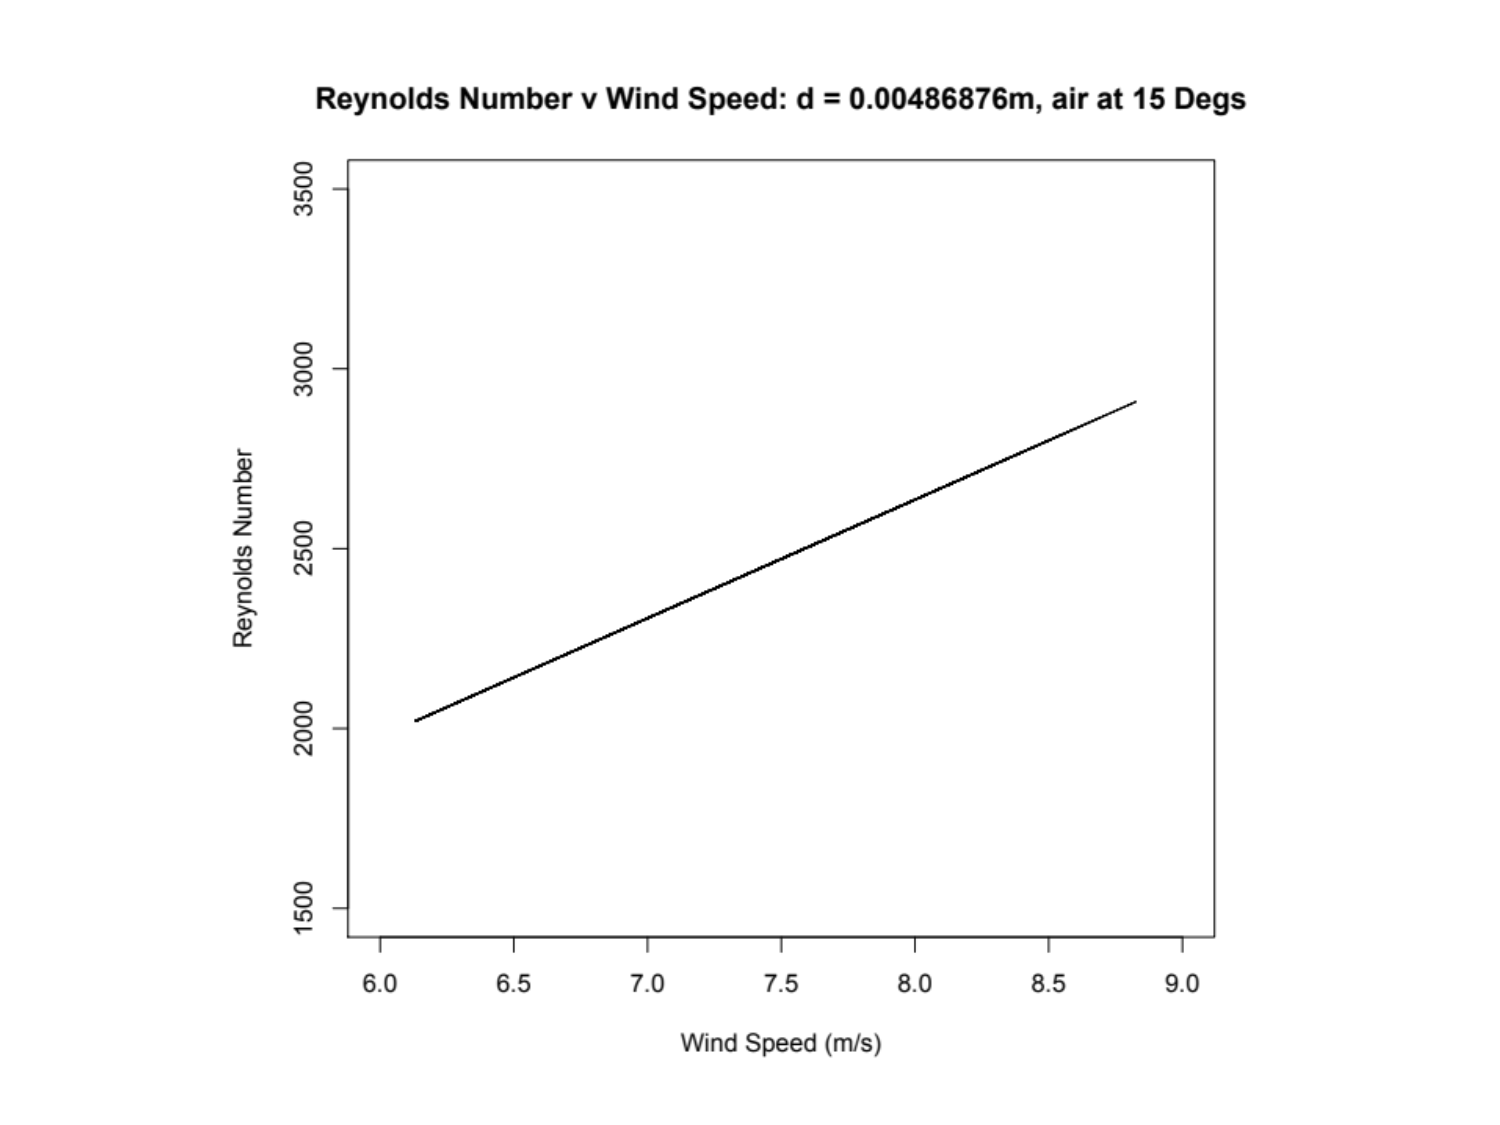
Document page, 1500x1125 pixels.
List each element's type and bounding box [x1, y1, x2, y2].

picture [224, 37, 1276, 1088]
